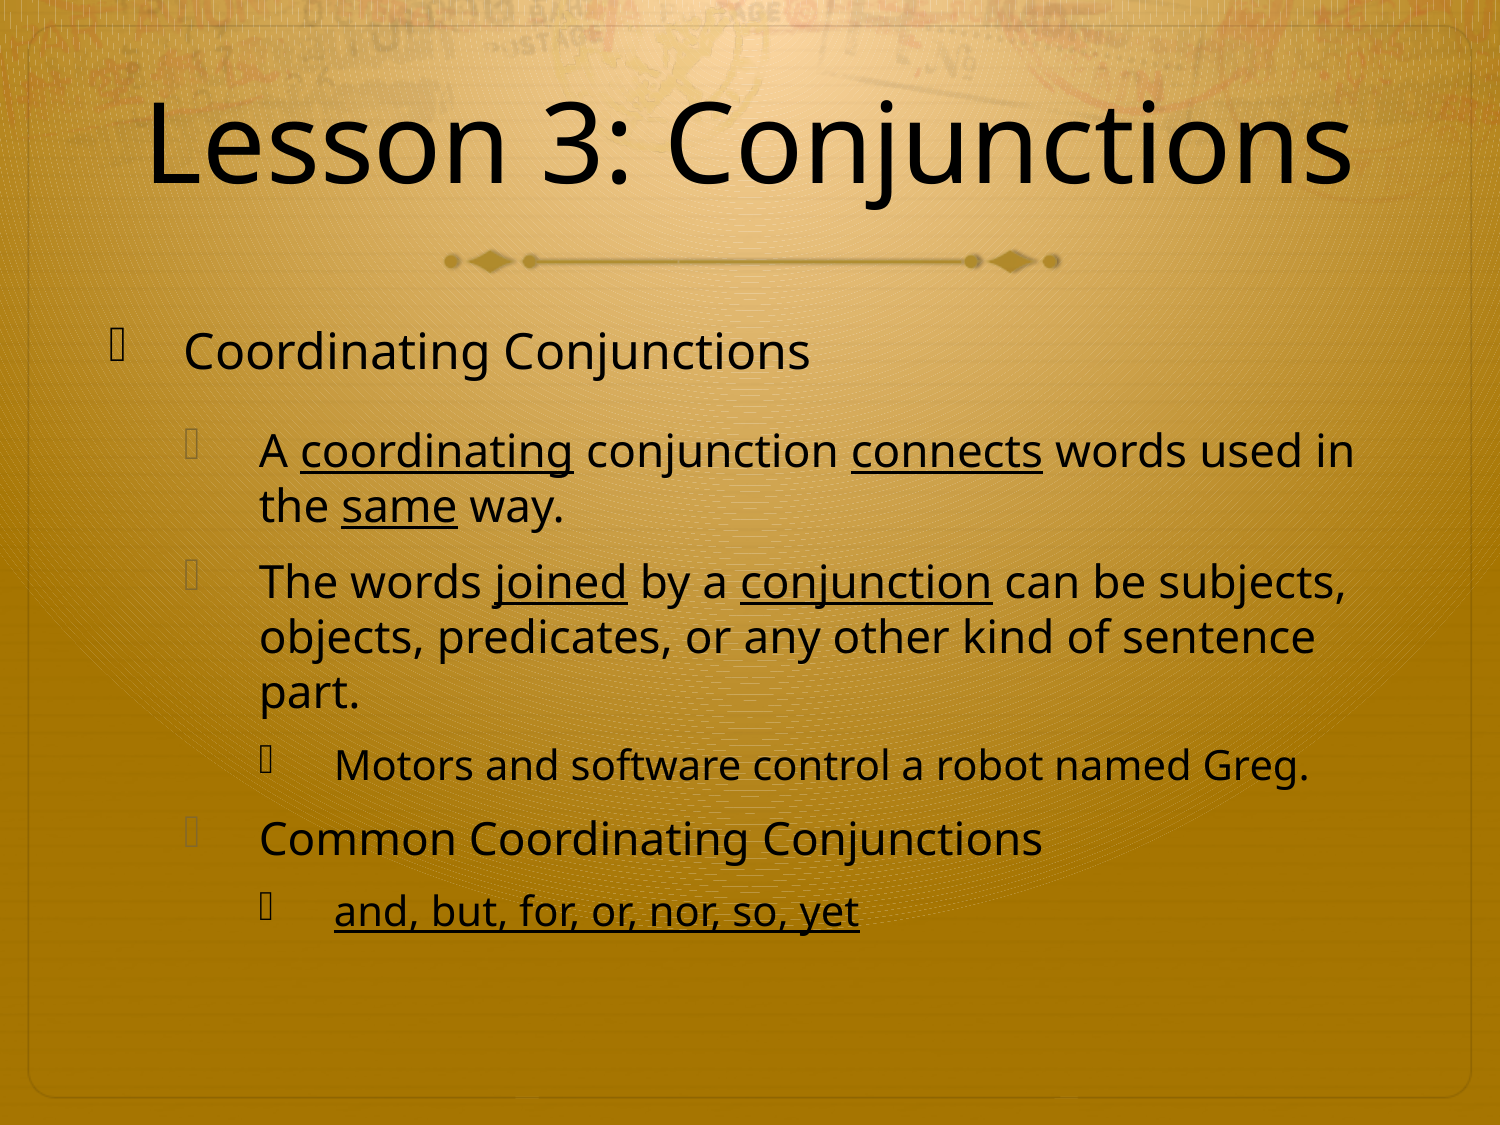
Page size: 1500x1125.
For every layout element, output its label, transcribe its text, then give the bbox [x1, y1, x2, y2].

picture [0, 0, 1500, 1125]
list Coordinating Conjunctions A coordinating conjunction connects words used in the same way. The words joined by a conjunction can be subjects, objects, predicates, or any other kind of sentence part. Motors and software control a robot named Greg. Common Coordinating Conjunctions and, but, for, or, nor, so, yet [93, 312, 1407, 988]
title Lesson 3: Conjunctions [93, 45, 1407, 233]
